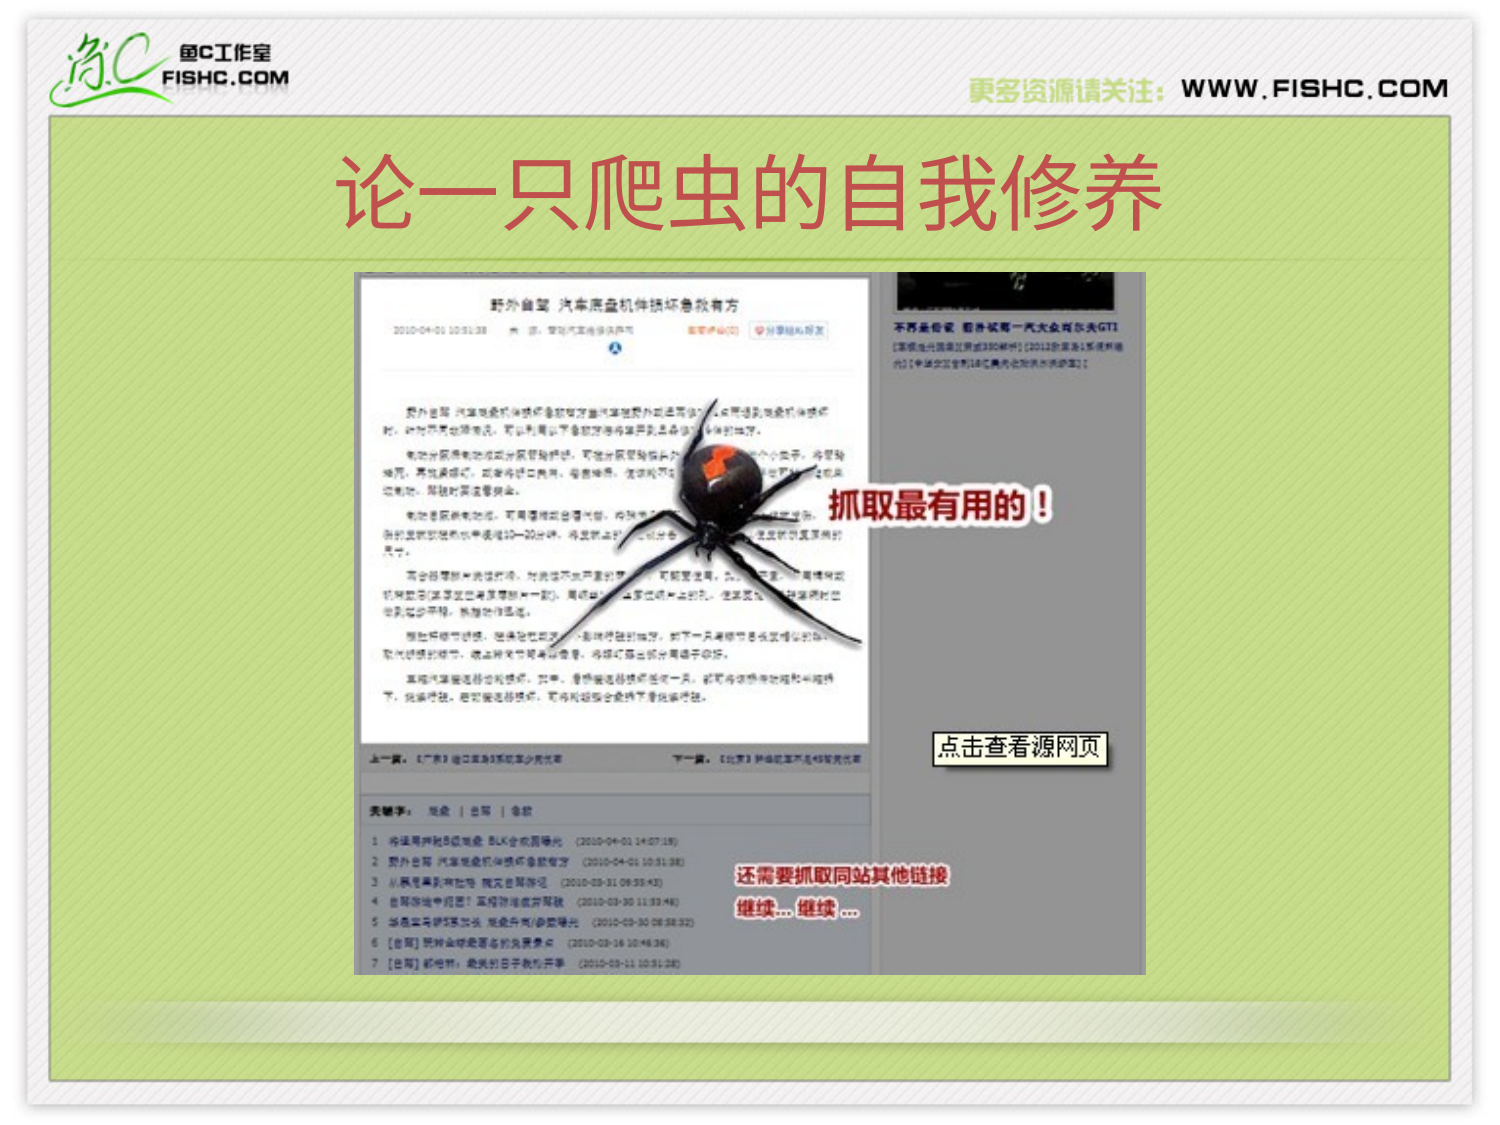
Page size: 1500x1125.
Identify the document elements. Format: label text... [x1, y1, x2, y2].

title 论一只爬虫的自我修养 [75, 113, 1425, 268]
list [354, 272, 1146, 975]
picture [0, 0, 1500, 1125]
